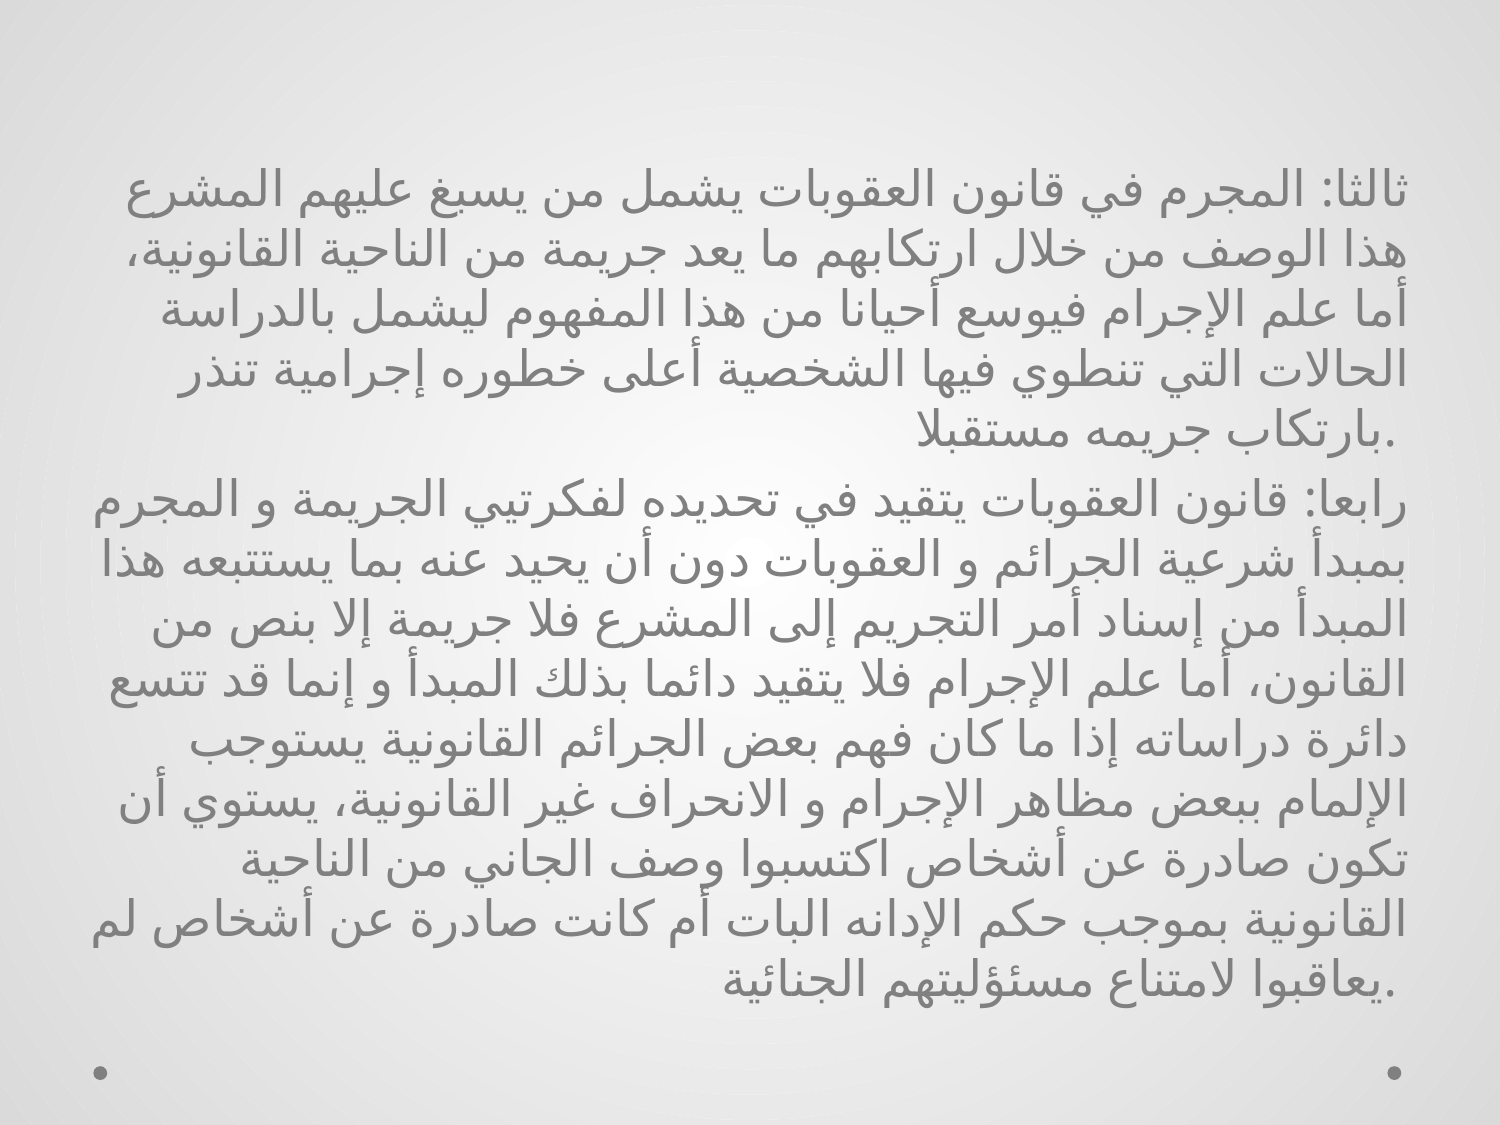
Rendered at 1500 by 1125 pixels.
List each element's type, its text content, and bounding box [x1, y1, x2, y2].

list ثالثا: المجرم في قانون العقوبات يشمل من يسبغ عليهم المشرع هذا الوصف من خلال ارتكابهم ما يعد جريمة من الناحية القانونية، أما علم الإجرام فيوسع أحيانا من هذا المفهوم ليشمل بالدراسة الحالات التي تنطوي فيها الشخصية أعلى خطوره إجرامية تنذر بارتكاب جريمه مستقبلا. رابعا: قانون العقوبات يتقيد في تحديده لفكرتيي الجريمة و المجرم بمبدأ شرعية الجرائم و العقوبات دون أن يحيد عنه بما يستتبعه هذا المبدأ من إسناد أمر التجريم إلى المشرع فلا جريمة إلا بنص من القانون، أما علم الإجرام فلا يتقيد دائما بذلك المبدأ و إنما قد تتسع دائرة دراساته إذا ما كان فهم بعض الجرائم القانونية يستوجب الإلمام ببعض مظاهر الإجرام و الانحراف غير القانونية، يستوي أن تكون صادرة عن أشخاص اكتسبوا وصف الجاني من الناحية القانونية بموجب حكم الإدانه البات أم كانت صادرة عن أشخاص لم يعاقبوا لامتناع مسئؤليتهم الجنائية. [75, 78, 1425, 1005]
